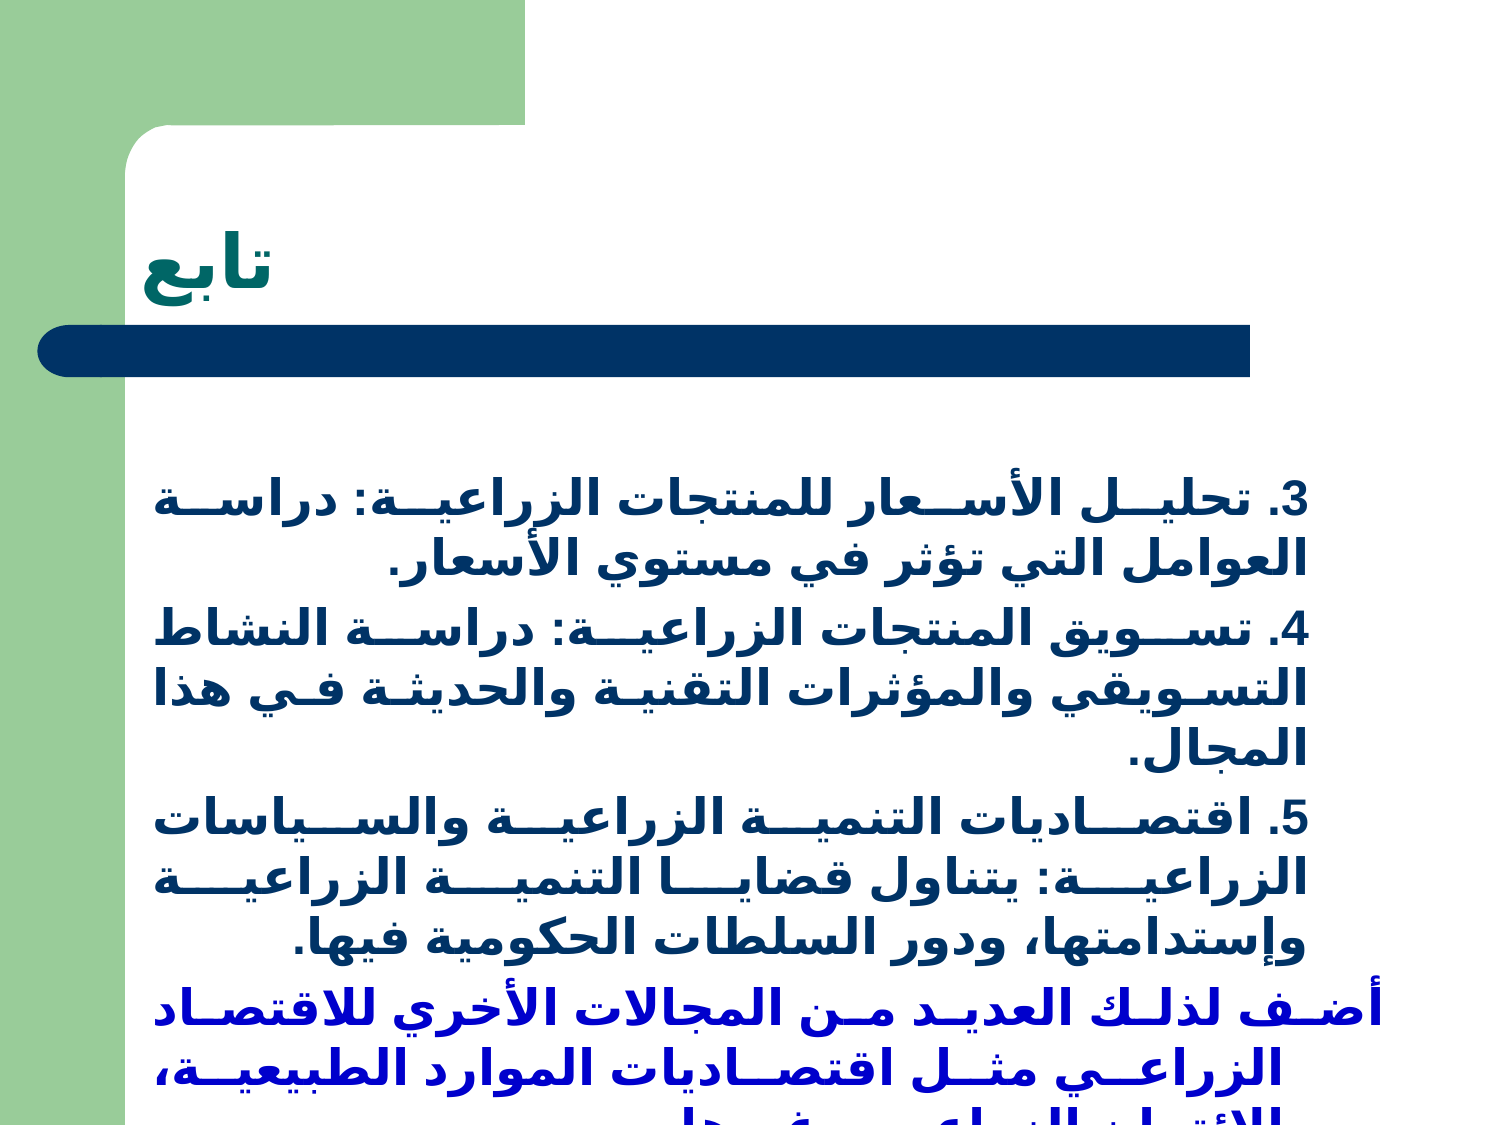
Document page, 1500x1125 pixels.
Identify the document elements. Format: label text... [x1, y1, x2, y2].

title تابع [125, 125, 1425, 313]
list 3. تحليل الأسعار للمنتجات الزراعية: دراسة العوامل التي تؤثر في مستوي الأسعار. 4. تسويق المنتجات الزراعية: دراسة النشاط التسويقي والمؤثرات التقنية والحديثة في هذا المجال. 5. اقتصاديات التنمية الزراعية والسياسات الزراعية: يتناول قضايا التنمية الزراعية وإستدامتها، ودور السلطات الحكومية فيها. أضف لذلك العديد من المجالات الأخري للاقتصاد الزراعي مثل اقتصاديات الموارد الطبيعية، الائتمان الزراعي، وغيرها. [137, 387, 1400, 999]
